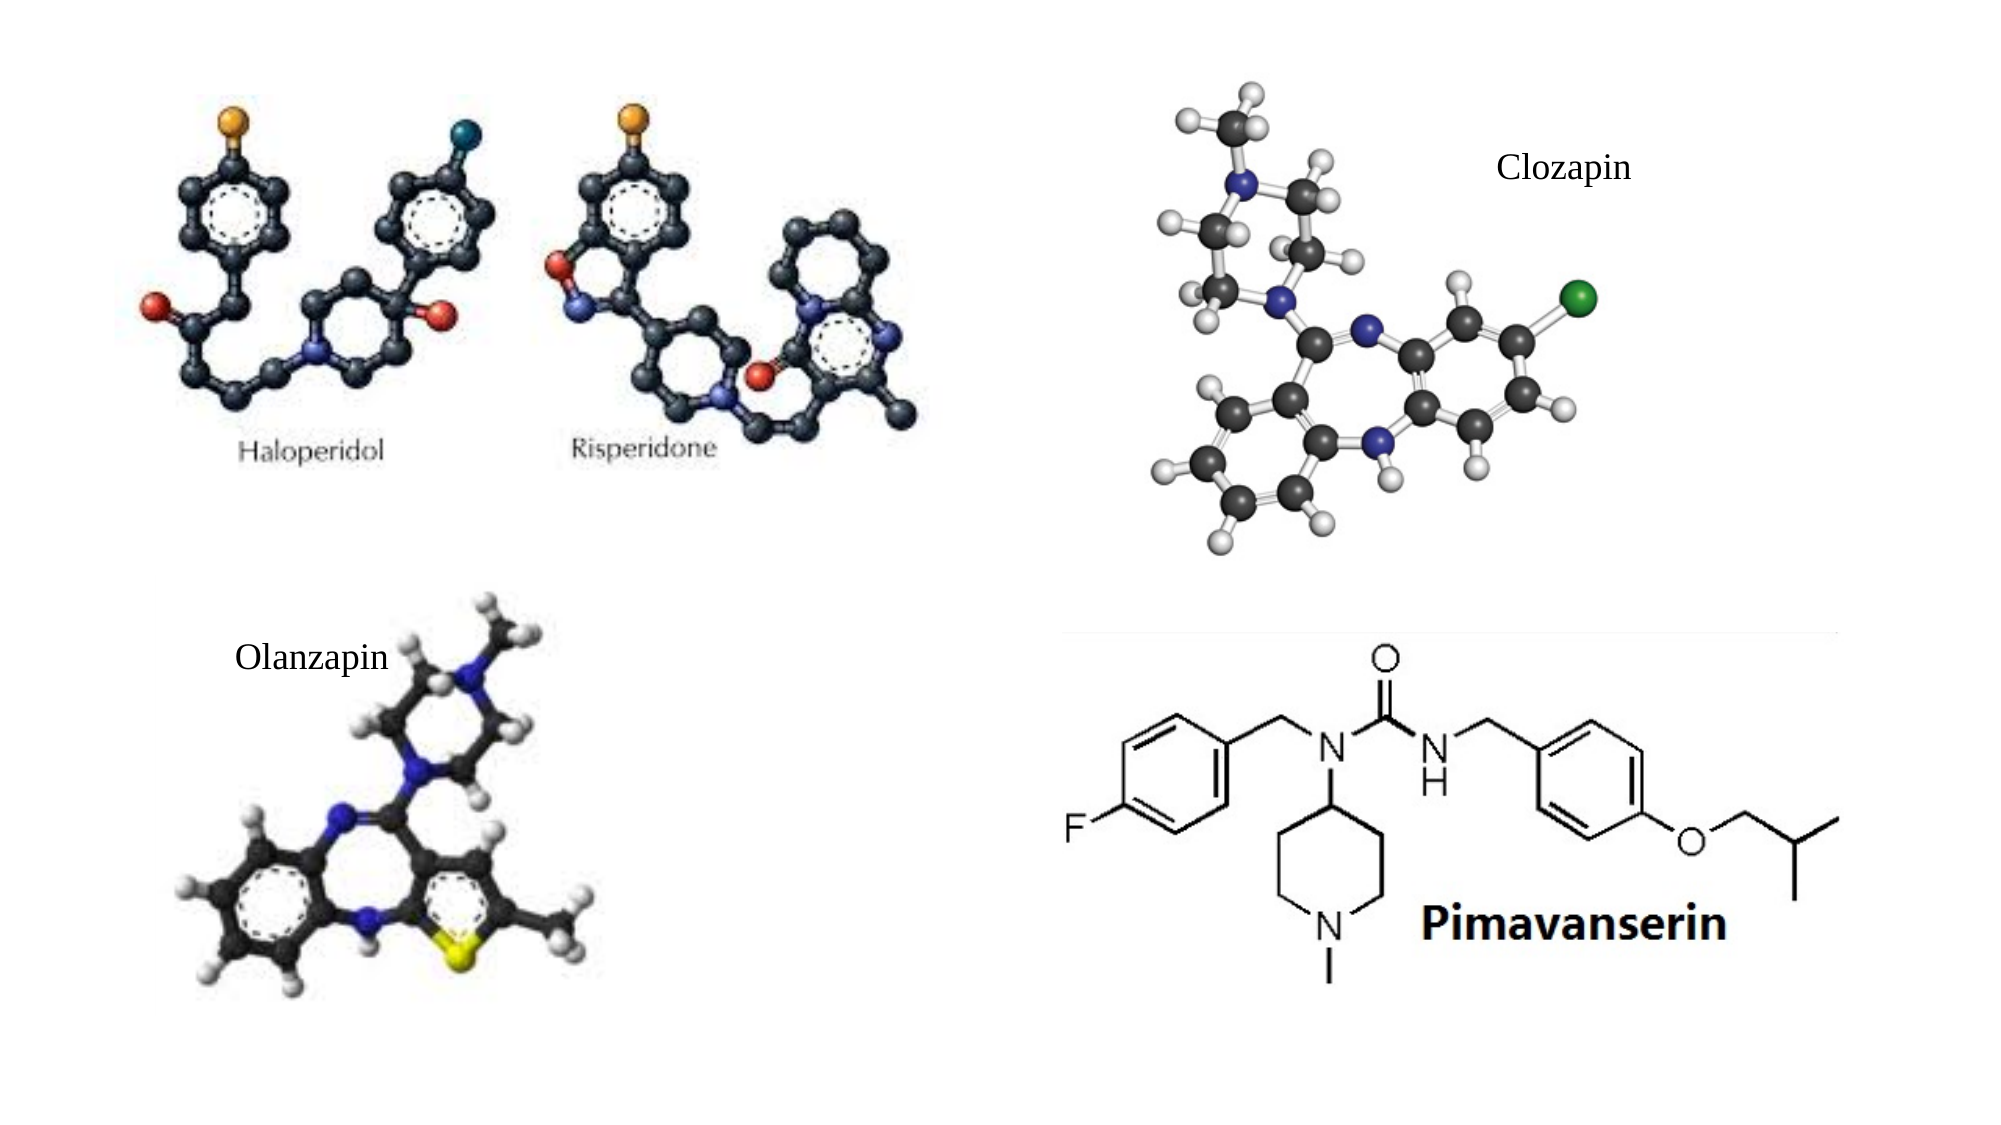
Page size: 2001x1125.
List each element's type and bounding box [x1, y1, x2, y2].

picture [1062, 632, 1845, 990]
picture [153, 571, 616, 1020]
picture [114, 94, 943, 510]
picture [1057, 72, 1683, 567]
